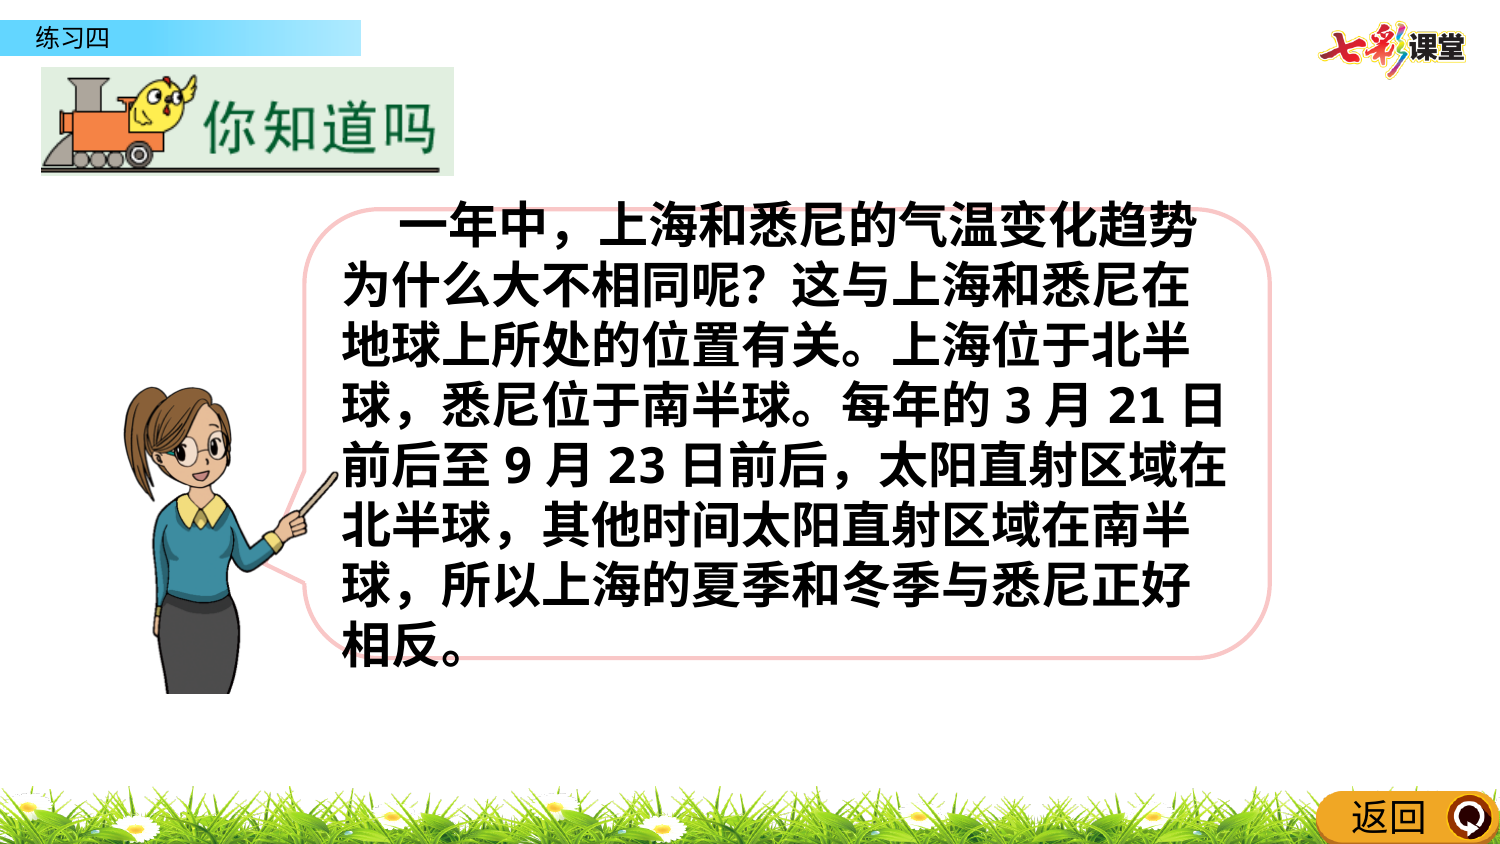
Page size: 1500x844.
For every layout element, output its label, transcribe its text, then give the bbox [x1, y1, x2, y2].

text_box 一年中，上海和悉尼的气温变化趋势为什么大不相同呢？这与上海和悉尼在地球上所处的位置有关。上海位于北半球，悉尼位于南半球。每年的3月21日前后至9月23日前后，太阳直射区域在北半球，其他时间太阳直射区域在南半球，所以上海的夏季和冬季与悉尼正好相反。 [304, 209, 1270, 659]
picture [0, 786, 1500, 844]
picture [41, 67, 454, 176]
picture [1316, 20, 1468, 80]
picture [123, 386, 339, 694]
